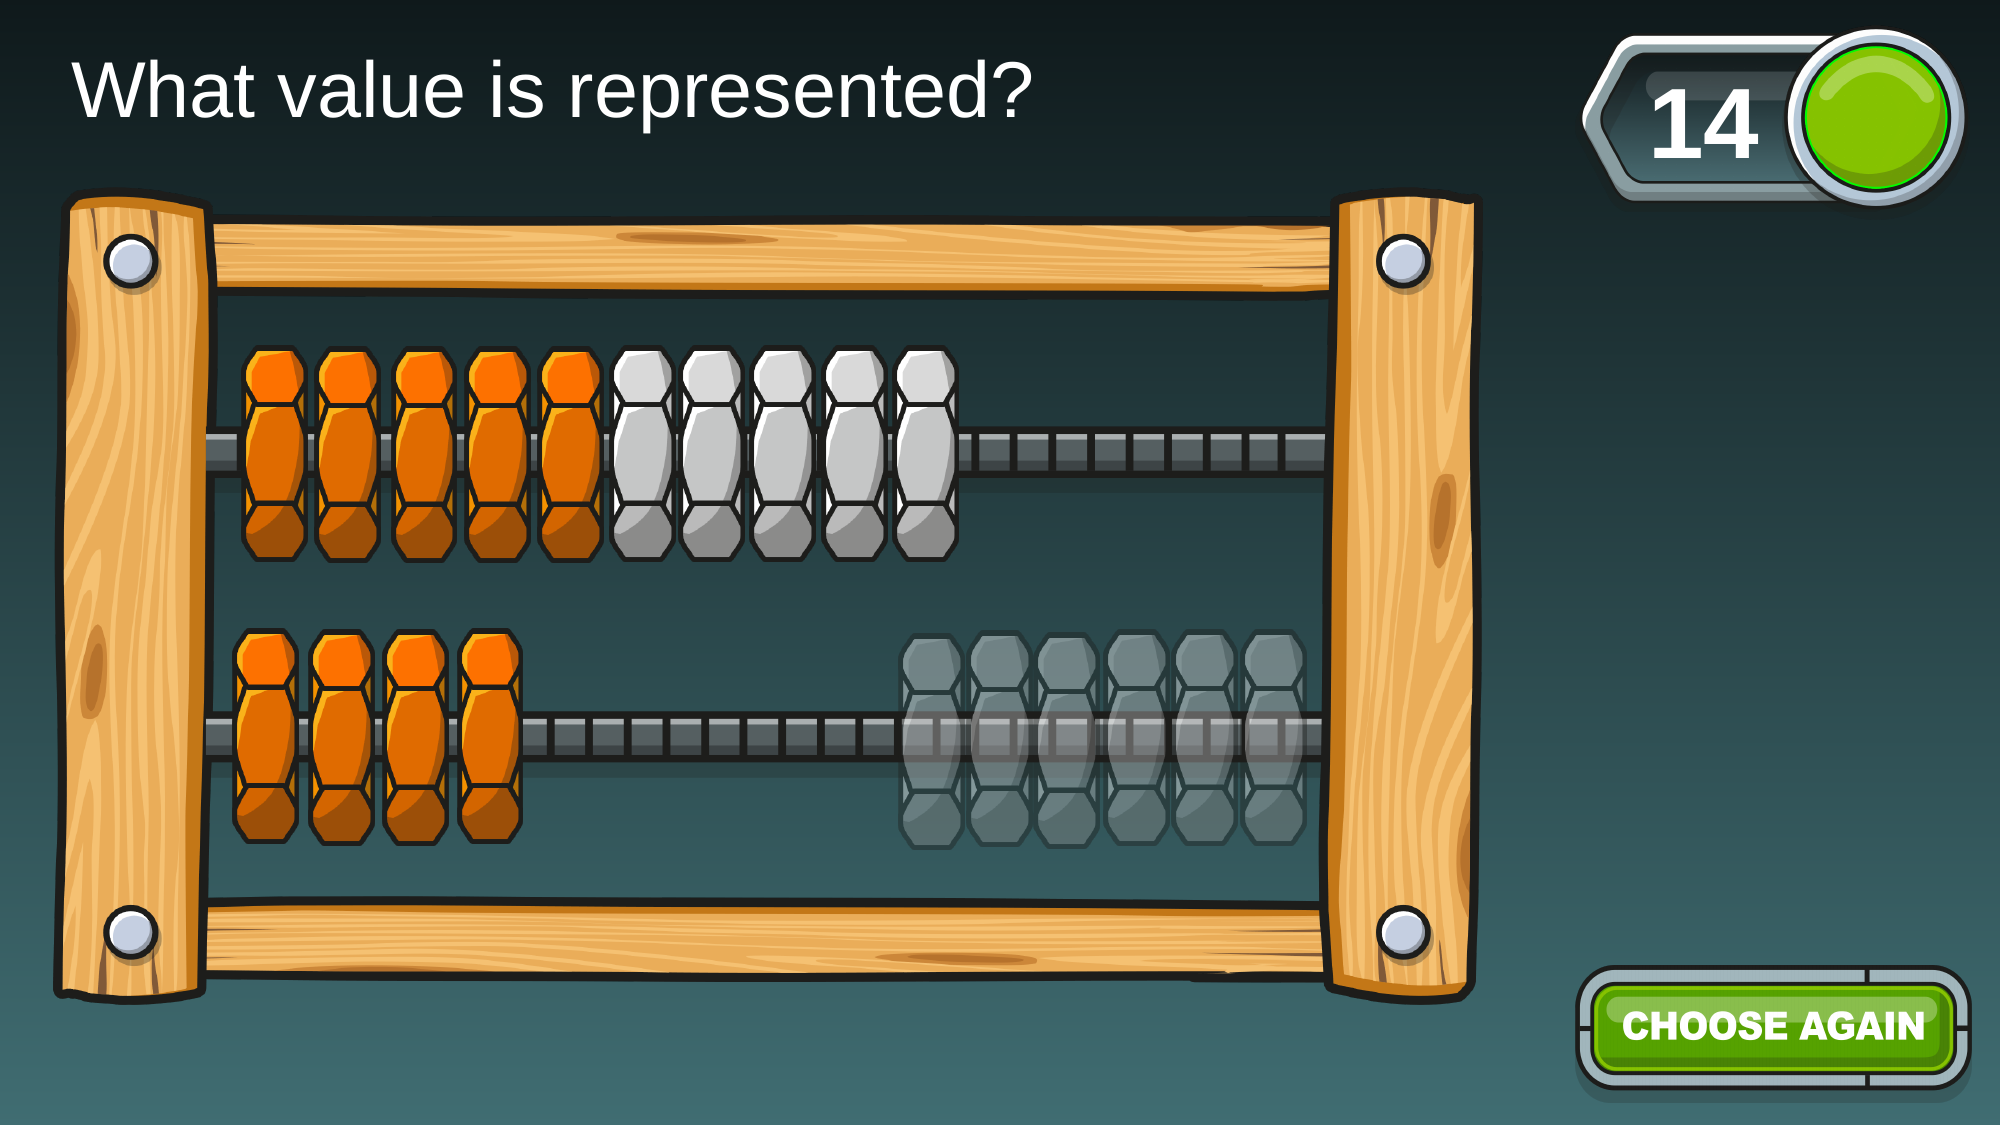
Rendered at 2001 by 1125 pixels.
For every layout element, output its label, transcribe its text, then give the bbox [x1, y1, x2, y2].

picture [1575, 965, 1972, 1104]
text_box What value is represented? [56, 30, 1059, 182]
picture [1575, 25, 1971, 221]
picture [52, 187, 1483, 1005]
